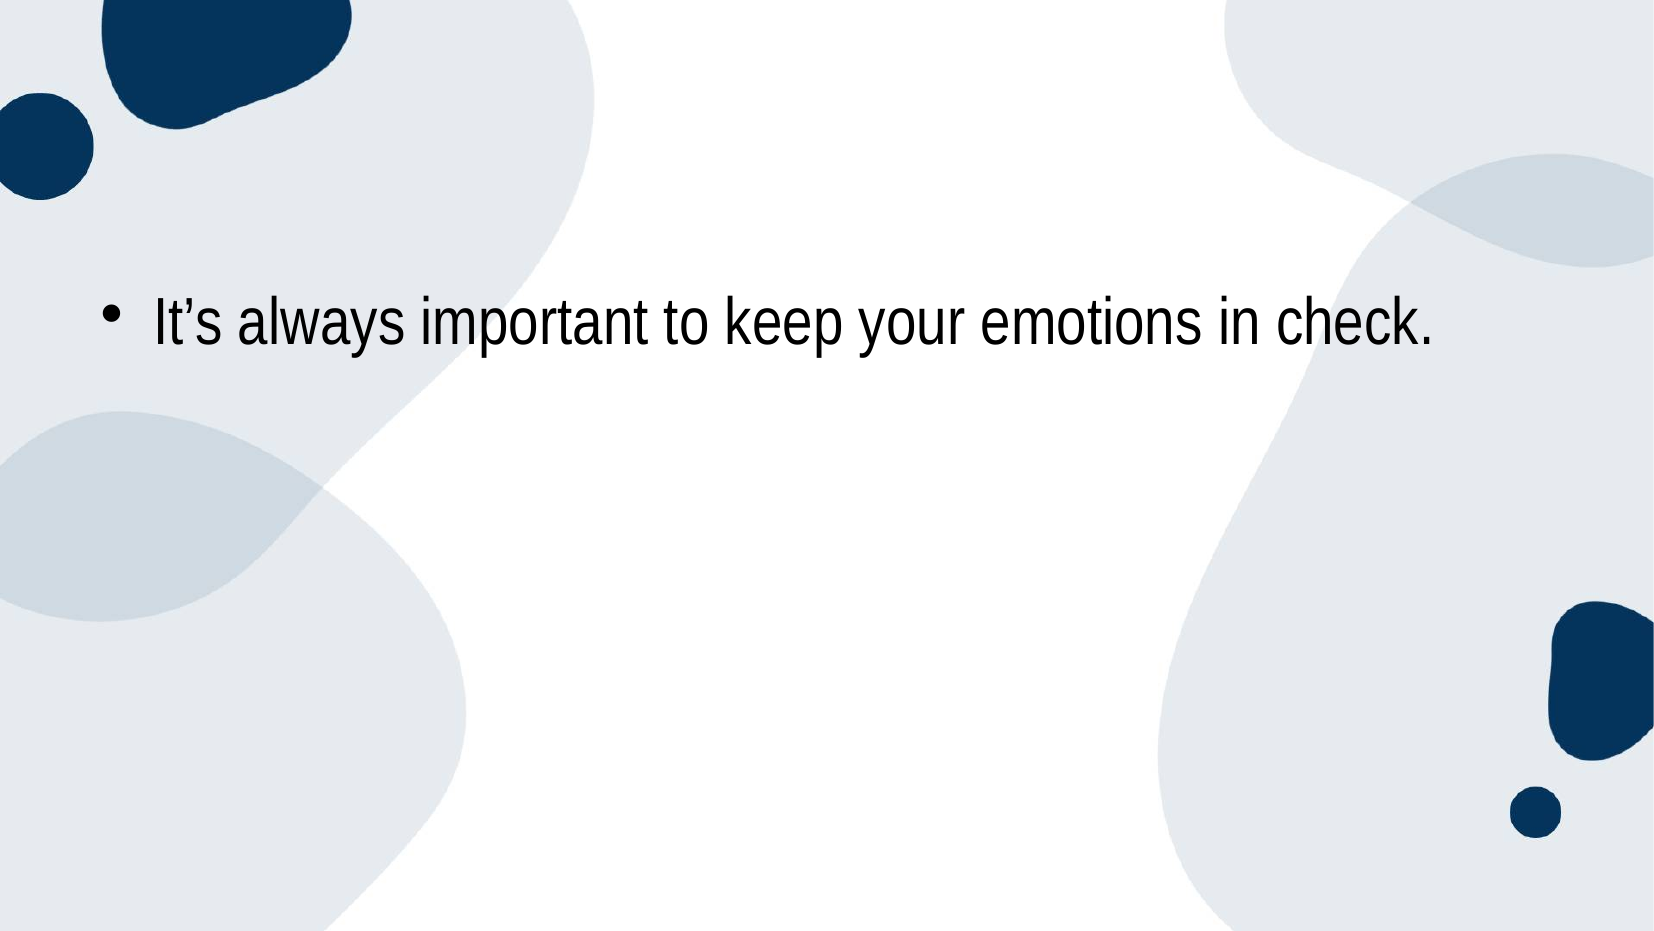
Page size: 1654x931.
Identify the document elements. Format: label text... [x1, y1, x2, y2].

picture [0, 0, 1654, 931]
list It’s always important to keep your emotions in check. [82, 277, 1571, 653]
